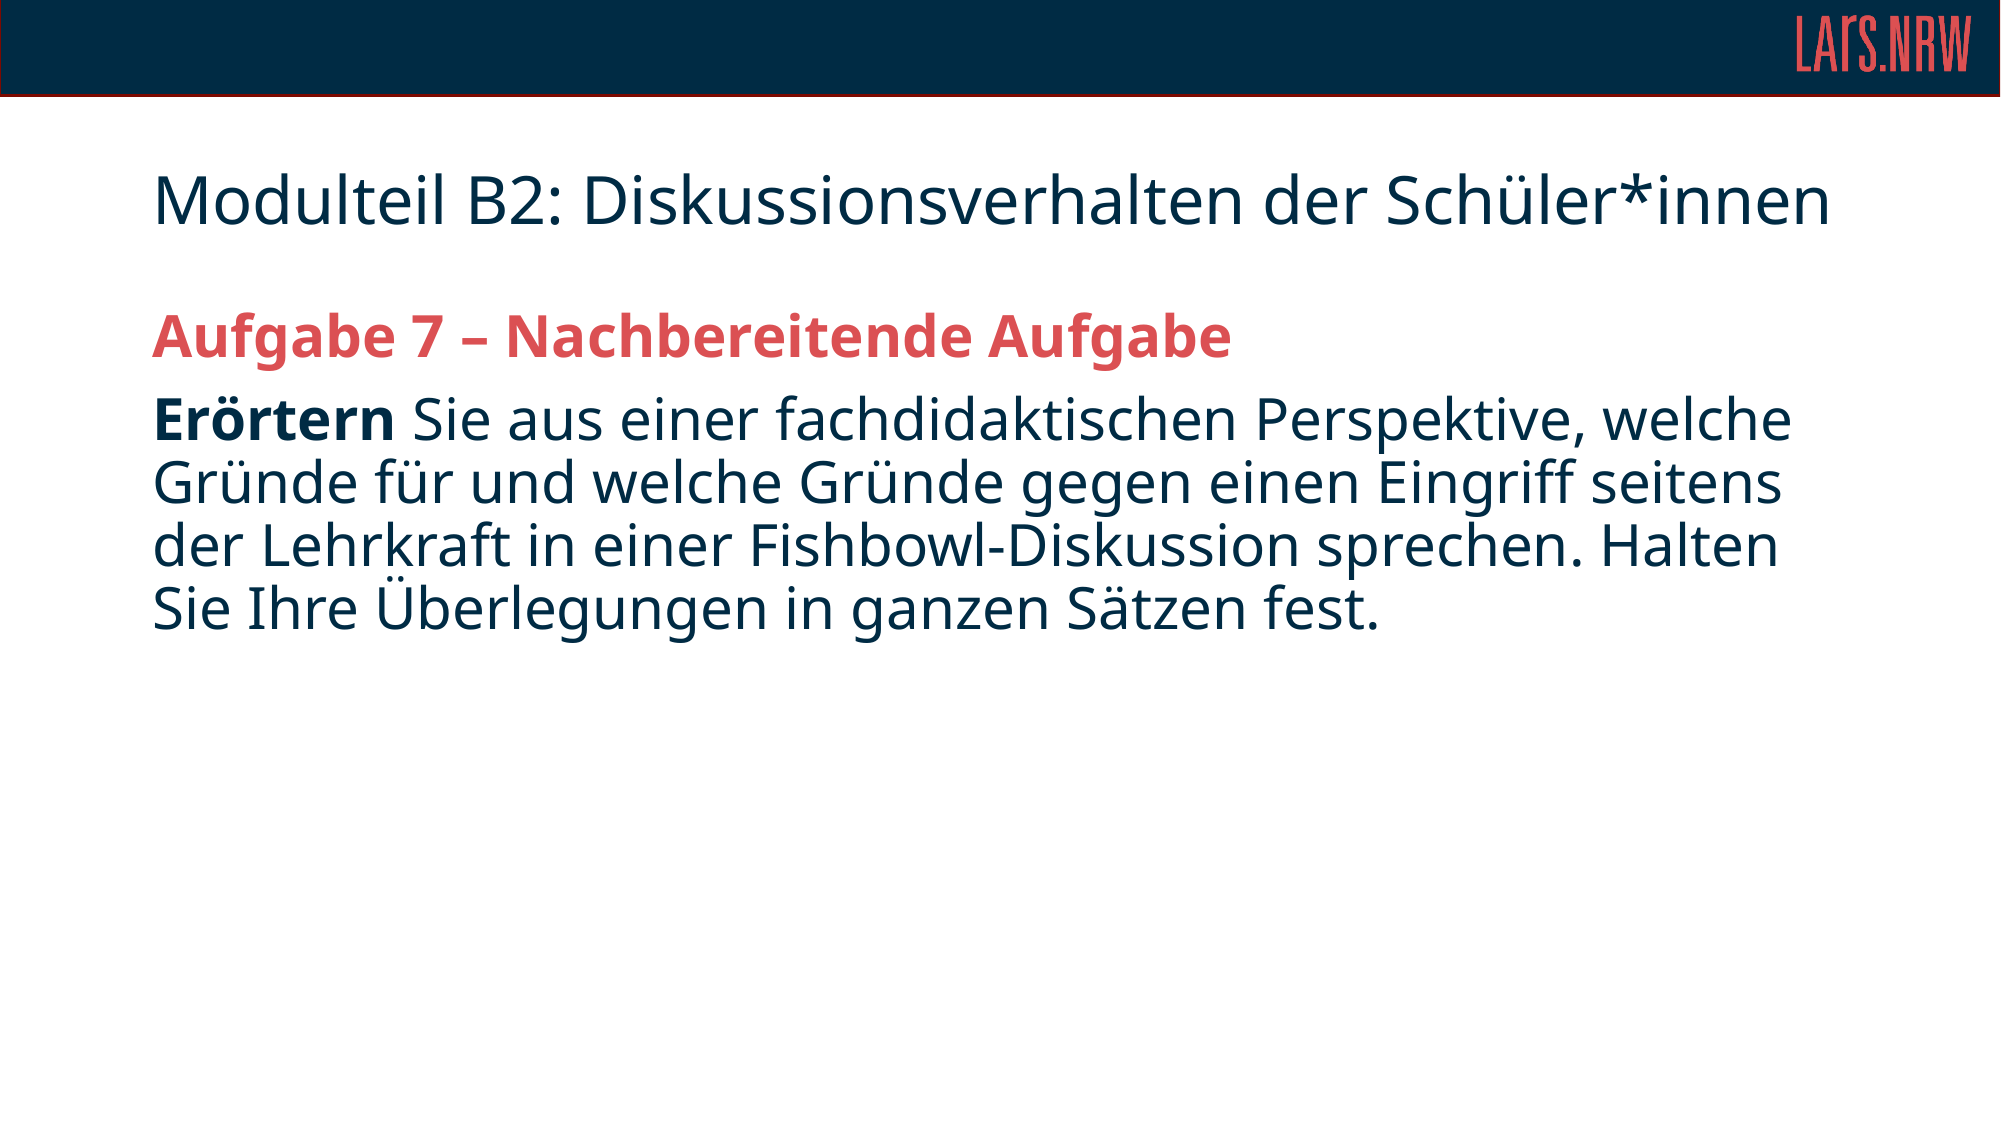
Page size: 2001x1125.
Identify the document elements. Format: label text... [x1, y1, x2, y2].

title Modulteil B2: Diskussionsverhalten der Schüler*innen [137, 128, 1863, 278]
picture [1779, 3, 1977, 86]
list Aufgabe 7 – Nachbereitende Aufgabe Erörtern Sie aus einer fachdidaktischen Perspektive, welche Gründe für und welche Gründe gegen einen Eingriff seitens der Lehrkraft in einer Fishbowl-Diskussion sprechen. Halten Sie Ihre Überlegungen in ganzen Sätzen fest. [137, 299, 1863, 1014]
